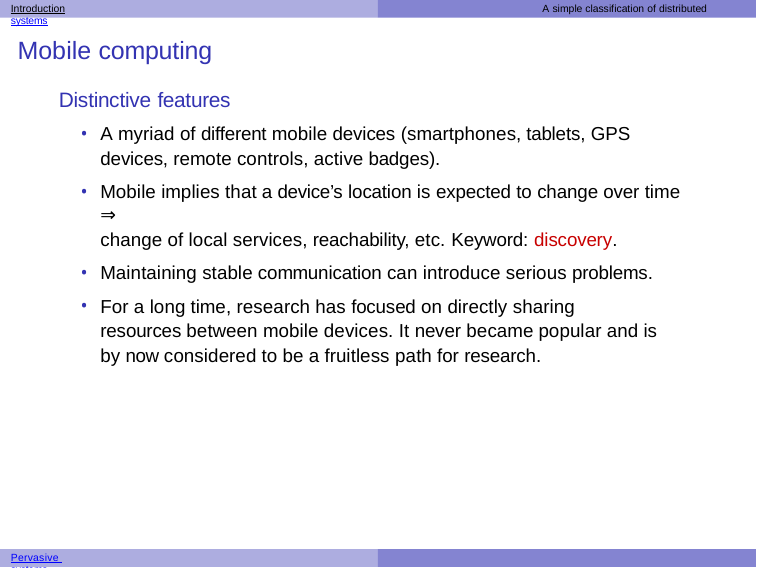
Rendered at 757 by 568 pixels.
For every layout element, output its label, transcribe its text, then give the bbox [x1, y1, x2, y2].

text_box Distinctive features A myriad of different mobile devices (smartphones, tablets, GPS devices, remote controls, active badges). Mobile implies that a device’s location is expected to change over time ⇒ change of local services, reachability, etc. Keyword: discovery. Maintaining stable communication can introduce serious problems. For a long time, research has focused on directly sharing resources between mobile devices. It never became popular and is by now considered to be a fruitless path for research. [54, 72, 704, 367]
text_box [0, 548, 757, 568]
title Mobile computing [15, 32, 418, 130]
text_box Introduction A simple classification of distributed systems [8, 0, 748, 27]
